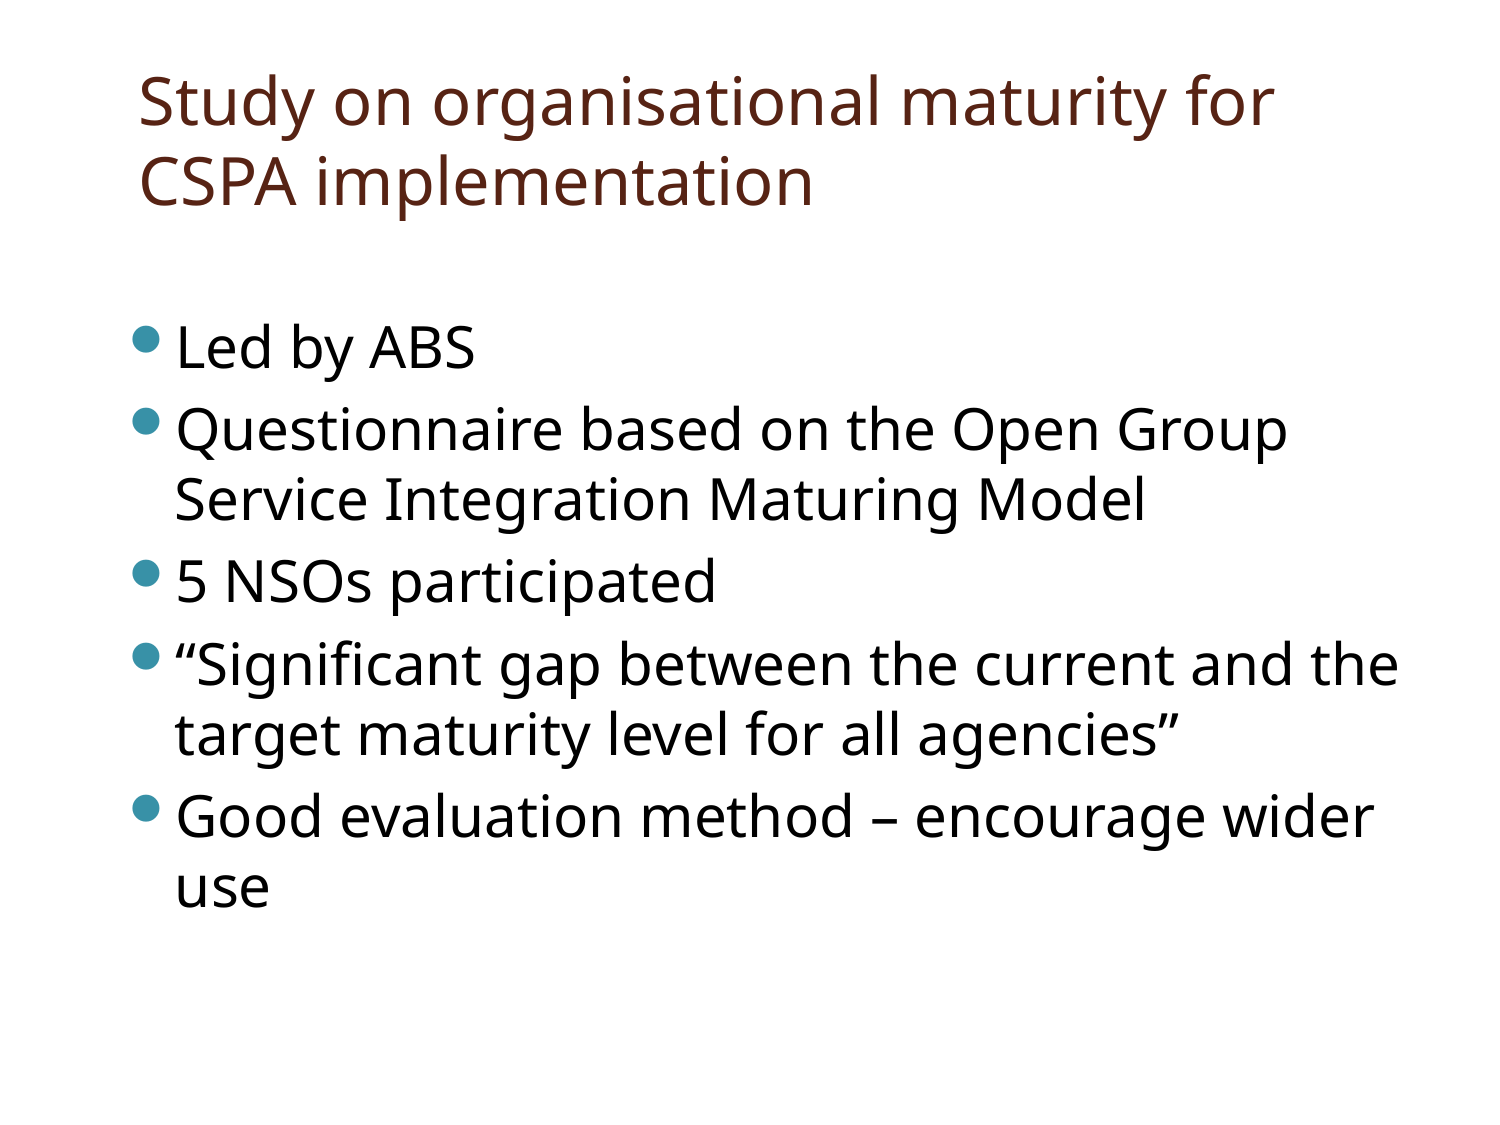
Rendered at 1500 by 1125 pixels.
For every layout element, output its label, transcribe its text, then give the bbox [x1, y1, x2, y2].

list Led by ABS Questionnaire based on the Open Group Service Integration Maturing Model 5 NSOs participated “Significant gap between the current and the target maturity level for all agencies” Good evaluation method – encourage wider use [100, 302, 1425, 1024]
title Study on organisational maturity for CSPA implementation [123, 45, 1466, 233]
